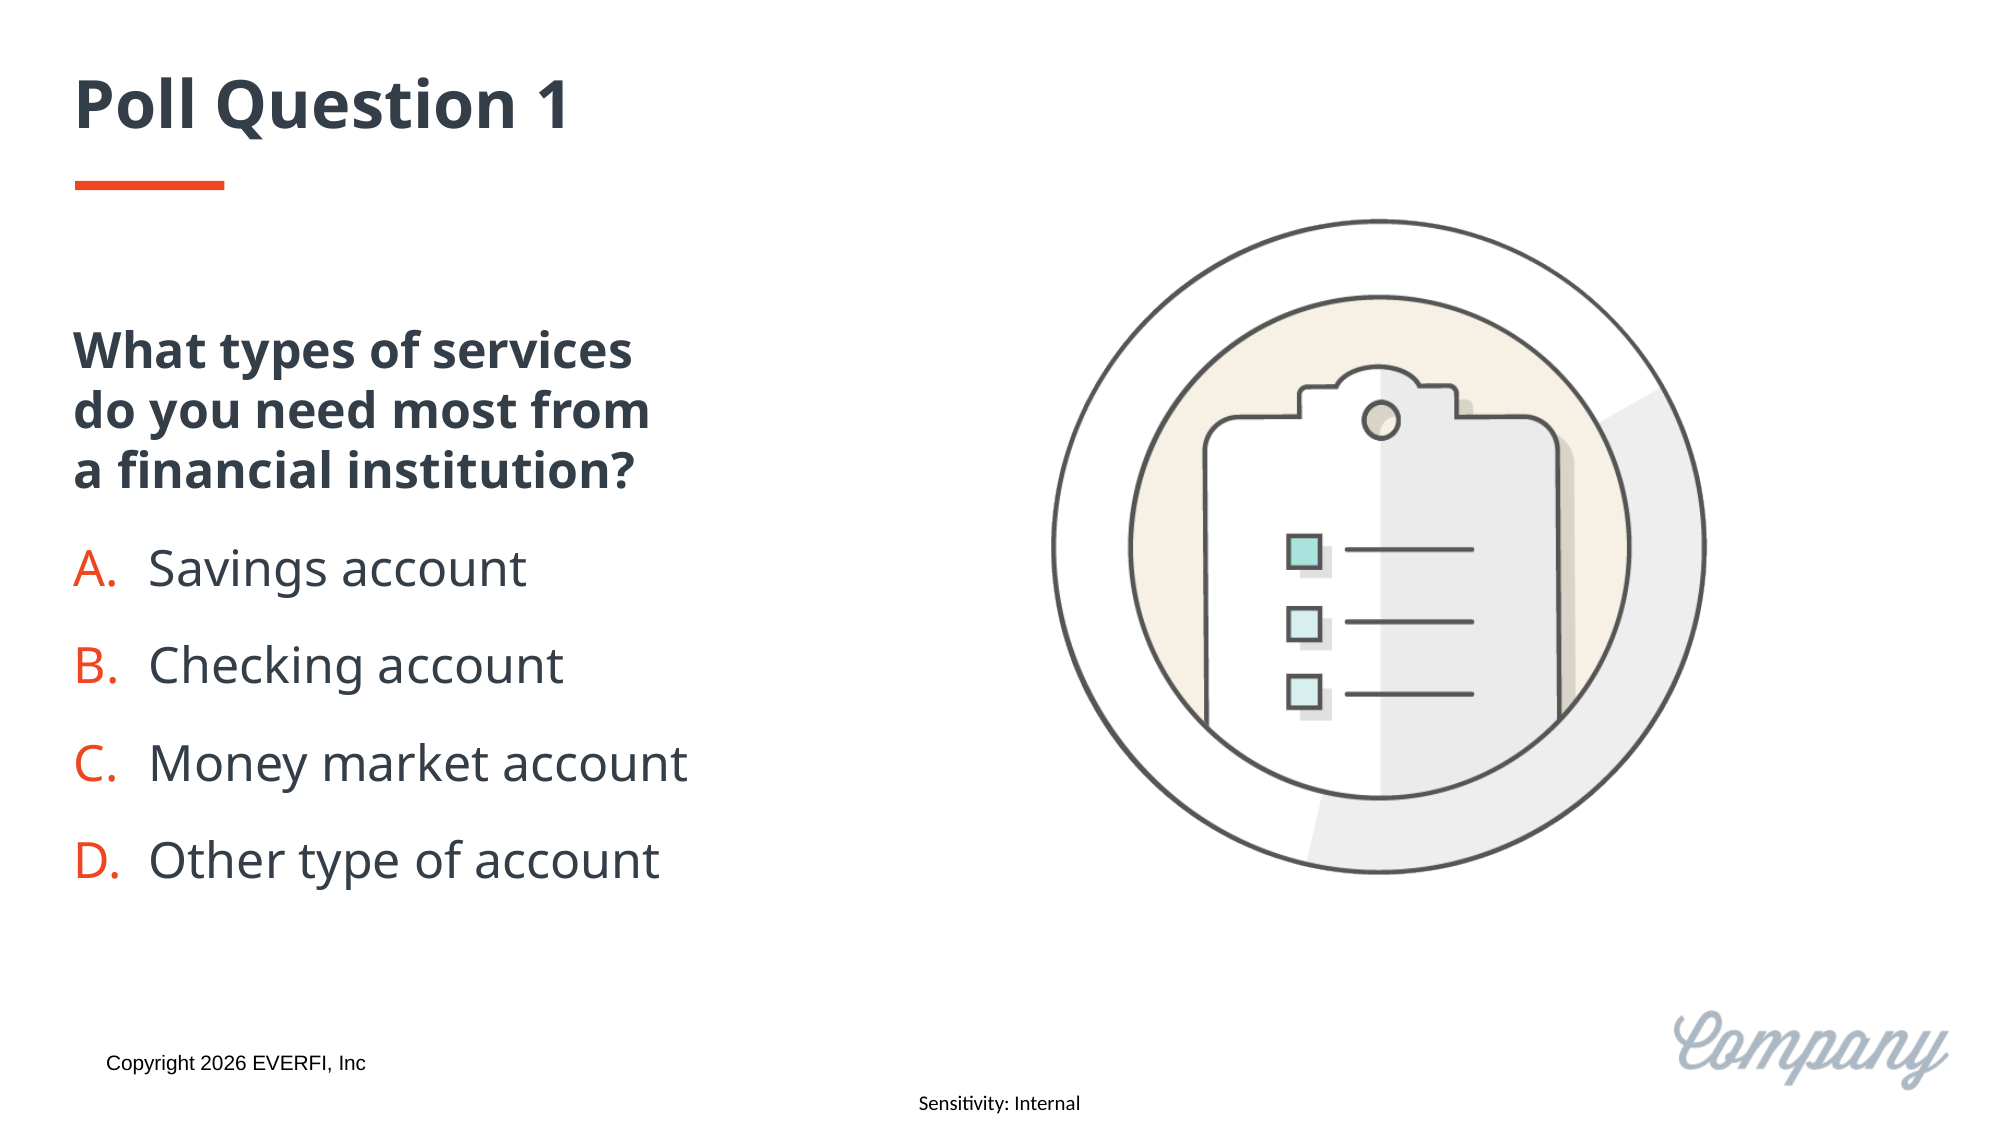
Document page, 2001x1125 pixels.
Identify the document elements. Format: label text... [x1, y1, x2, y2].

picture [1665, 998, 1967, 1096]
footer Copyright 2026 EVERFI, Inc [91, 1041, 1440, 1125]
title Poll Question 1 [58, 63, 1950, 267]
list What types of services do you need most from a financial institution? Savings account Checking account Money market account Other type of account [58, 311, 1000, 888]
picture [1048, 215, 1710, 877]
